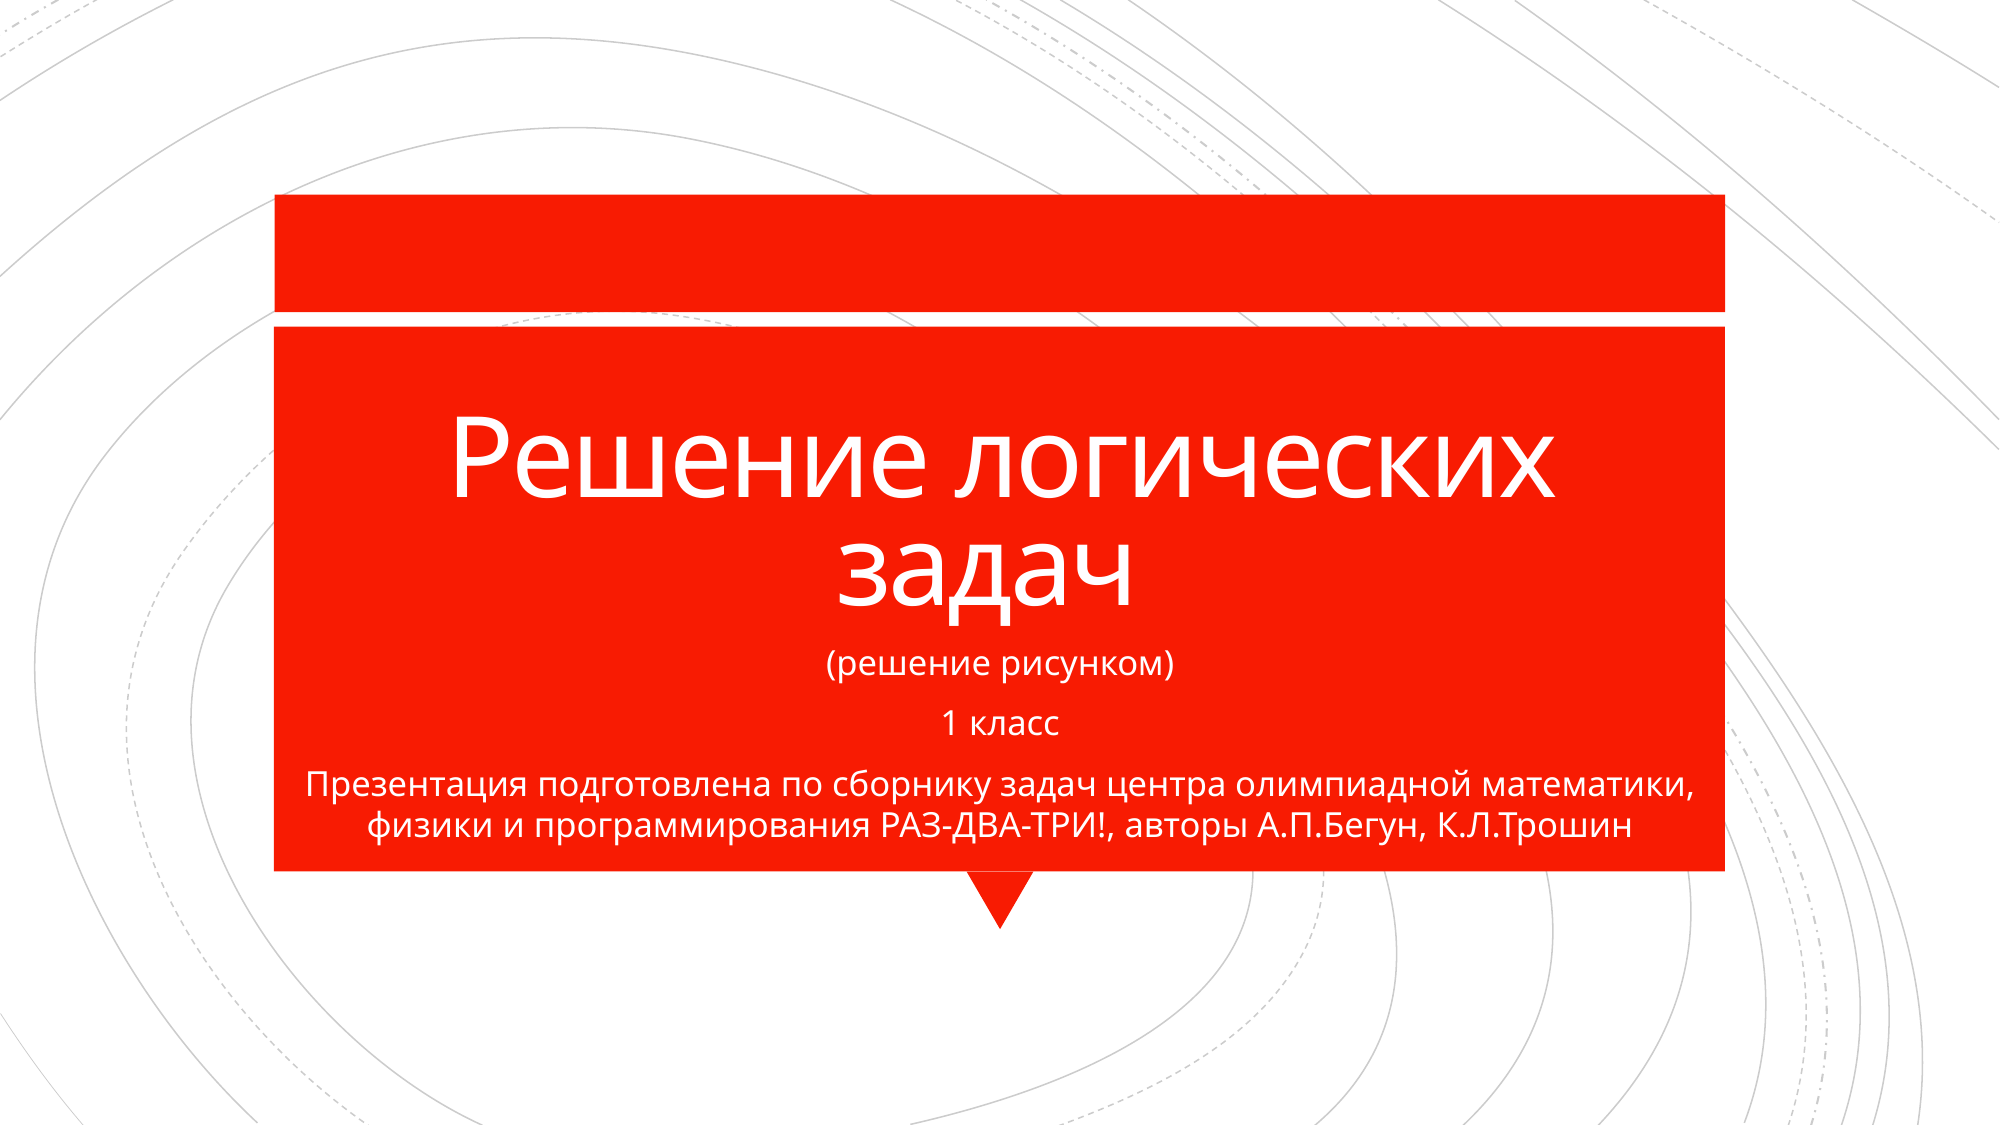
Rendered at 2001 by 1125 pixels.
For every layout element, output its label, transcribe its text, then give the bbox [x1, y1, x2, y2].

title Решение логических задач [288, 340, 1713, 628]
subtitle (решение рисунком) 1 класс Презентация подготовлена по сборнику задач центра олимпиадной математики, физики и программирования РАЗ-ДВА-ТРИ!, авторы А.П.Бегун, К.Л.Трошин [288, 640, 1712, 858]
